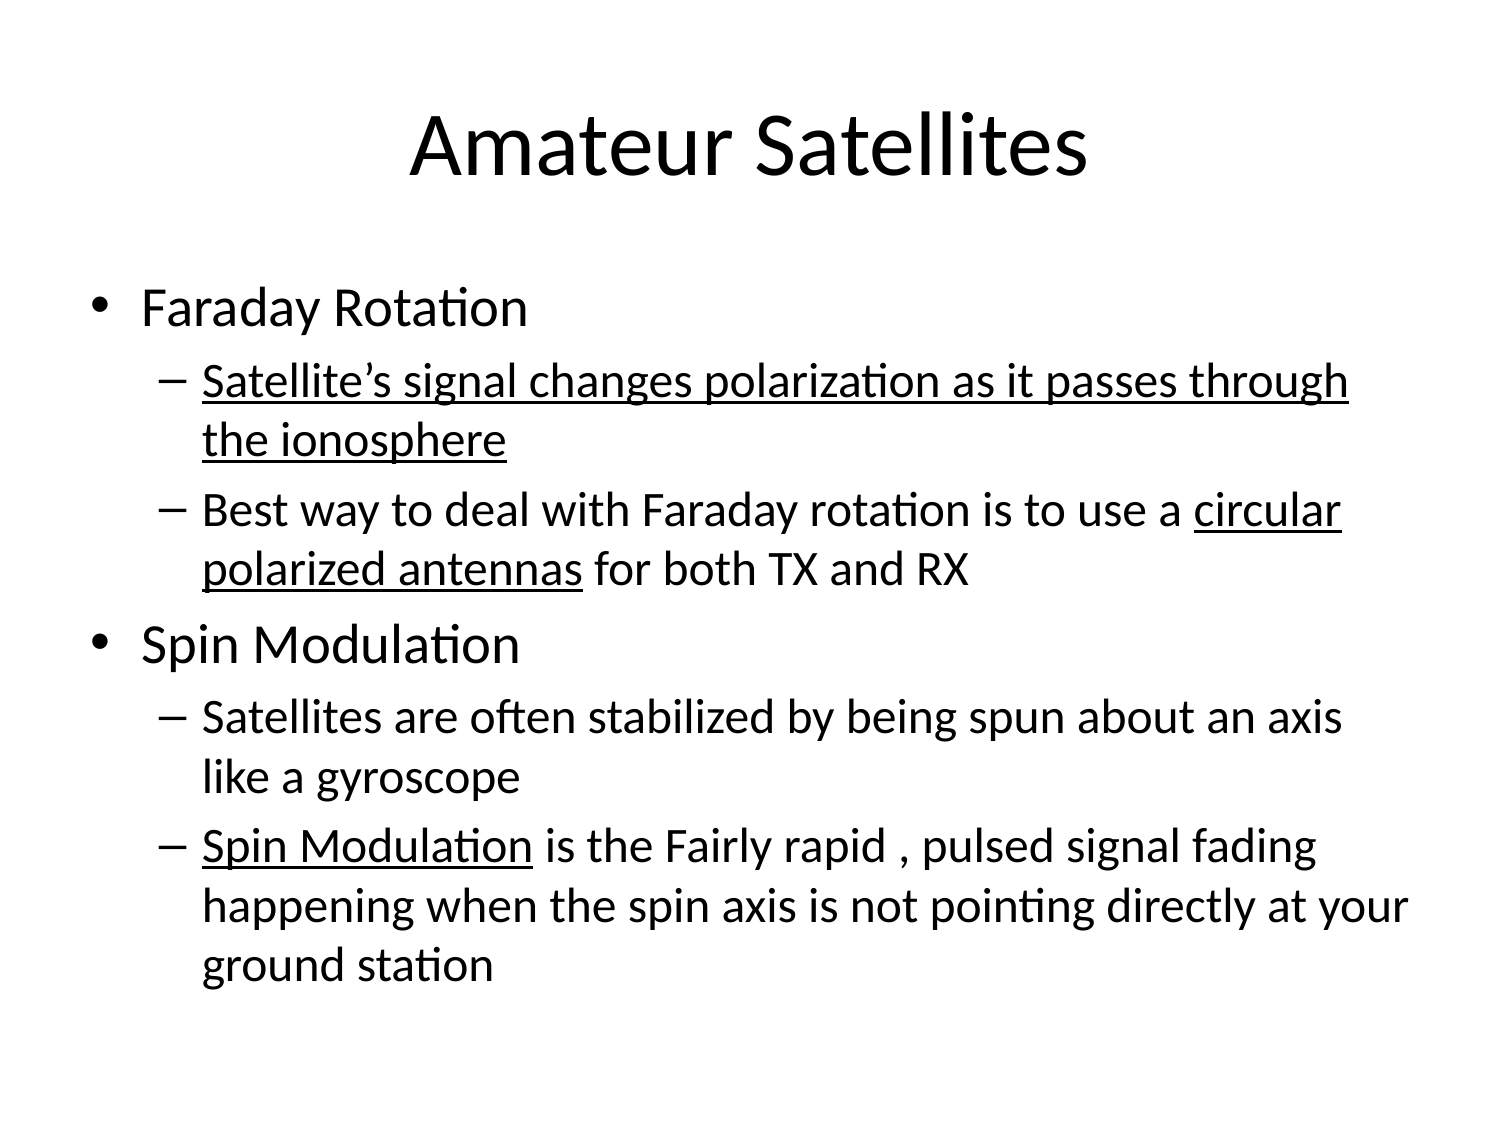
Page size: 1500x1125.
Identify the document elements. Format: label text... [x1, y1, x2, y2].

list Faraday Rotation Satellite’s signal changes polarization as it passes through the ionosphere Best way to deal with Faraday rotation is to use a circular polarized antennas for both TX and RX Spin Modulation Satellites are often stabilized by being spun about an axis like a gyroscope Spin Modulation is the Fairly rapid , pulsed signal fading happening when the spin axis is not pointing directly at your ground station [75, 262, 1425, 1005]
title Amateur Satellites [75, 45, 1425, 233]
